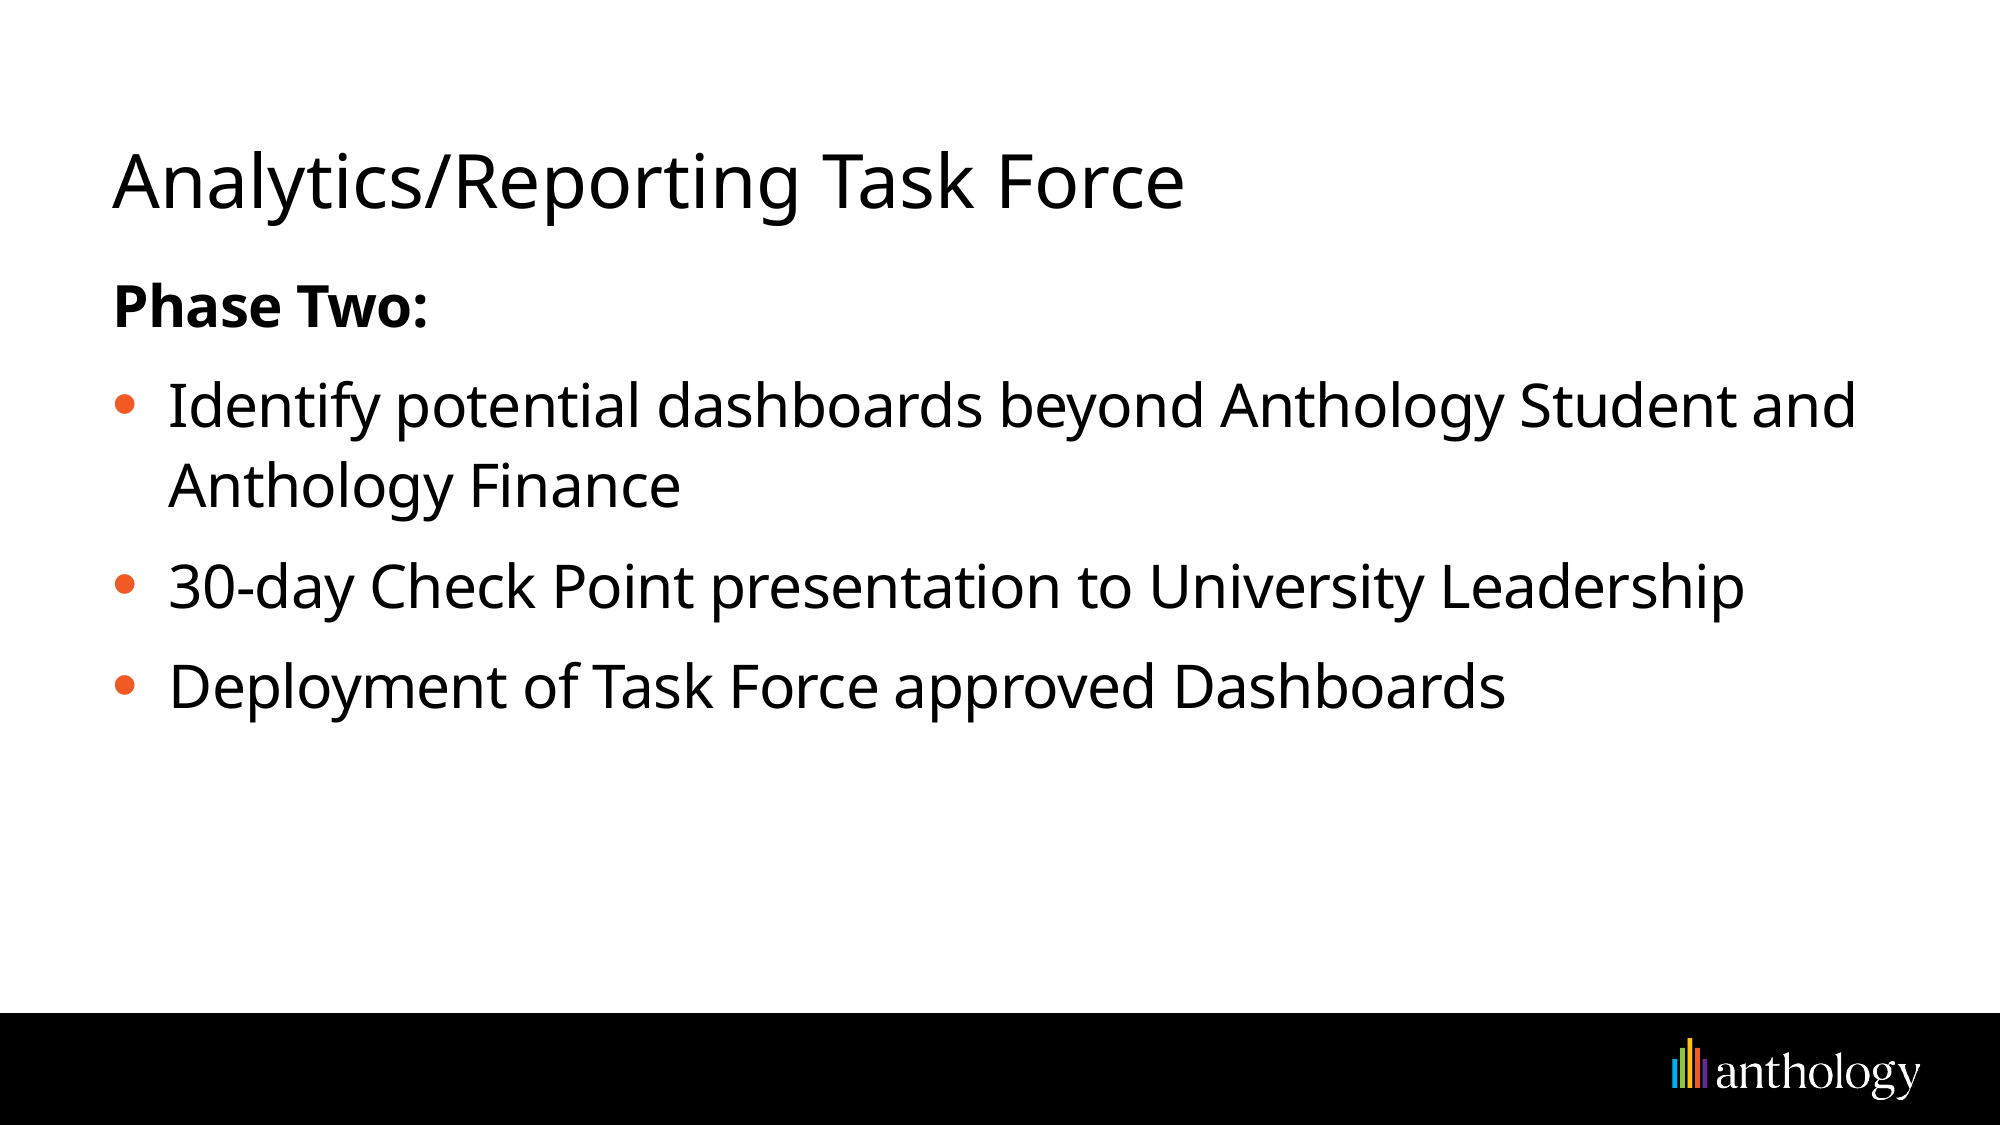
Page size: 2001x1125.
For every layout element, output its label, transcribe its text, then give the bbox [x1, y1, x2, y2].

title Analytics/Reporting Task Force [112, 47, 1883, 225]
list Phase Two: Identify potential dashboards beyond Anthology Student and Anthology Finance 30-day Check Point presentation to University Leadership Deployment of Task Force approved Dashboards [112, 262, 1883, 992]
